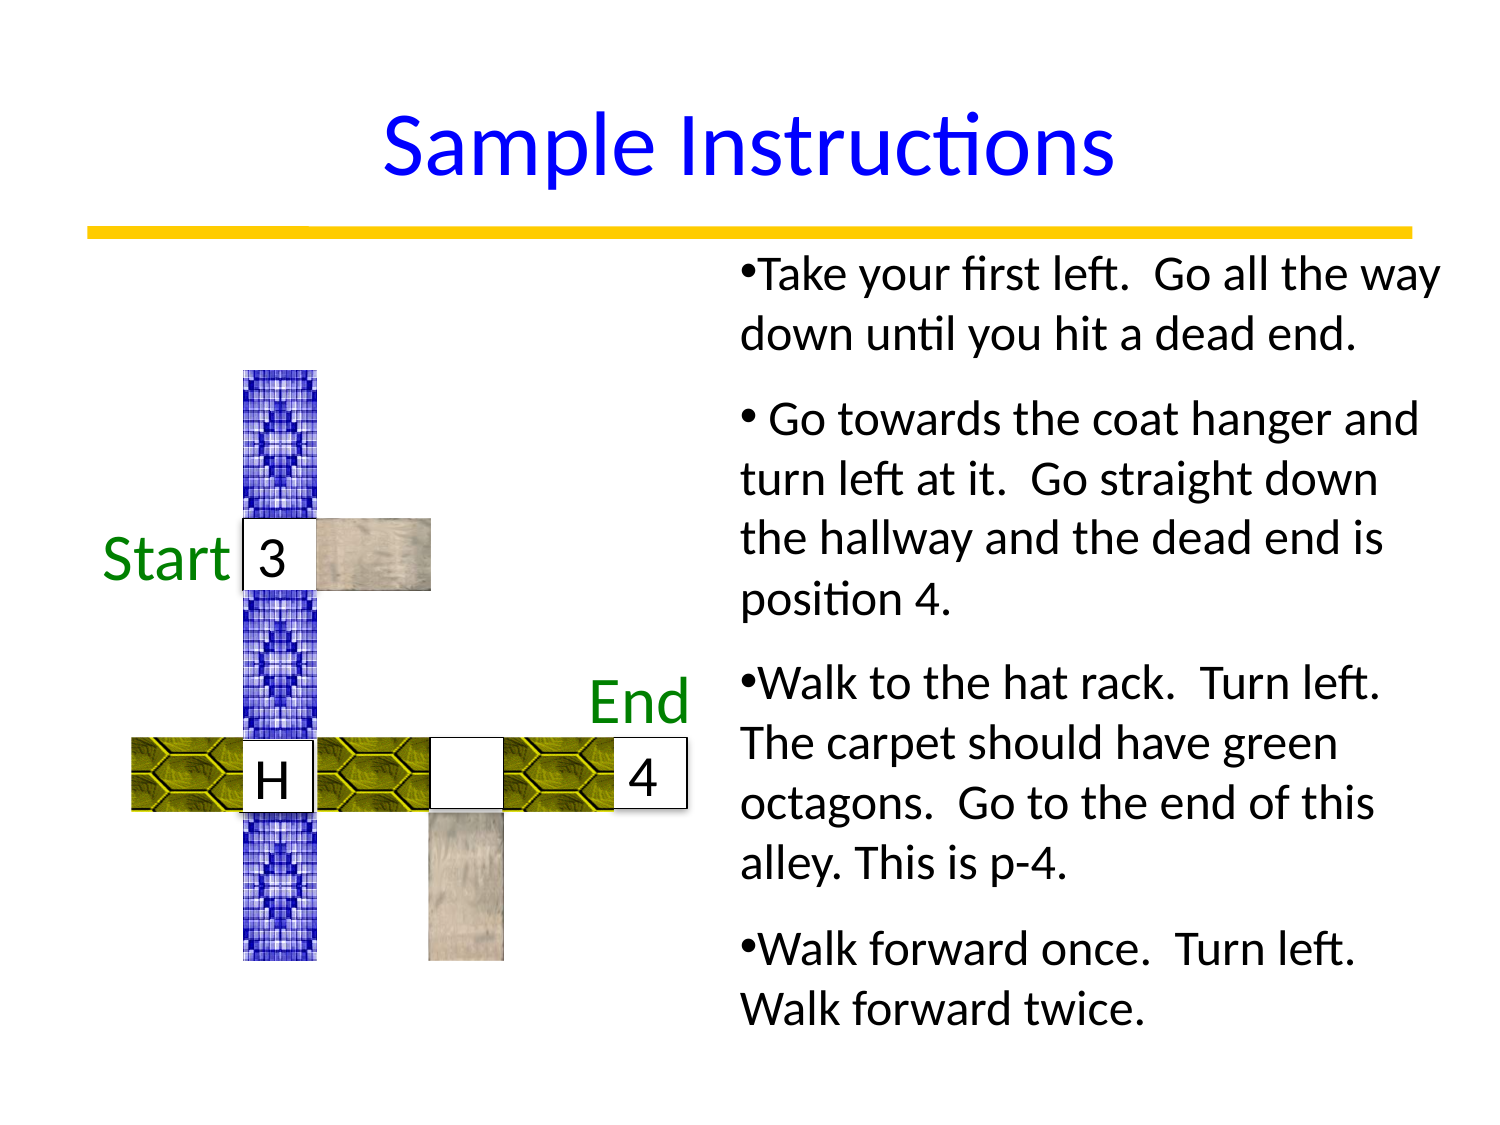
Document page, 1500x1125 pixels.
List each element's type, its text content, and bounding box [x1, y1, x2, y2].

text_box [429, 737, 504, 809]
picture [132, 369, 431, 962]
picture [503, 718, 614, 831]
text_box Take your first left. Go all the way down until you hit a dead end. Go towards the coat hanger and turn left at it. Go straight down the hallway and the dead end is position 4. Walk to the hat rack. Turn left. The carpet should have green octagons. Go to the end of this alley. This is p-4. Walk forward once. Turn left. Walk forward twice. [724, 232, 1463, 1043]
text_box H [243, 748, 314, 810]
picture [318, 718, 429, 831]
picture [428, 812, 504, 962]
text_box 4 [614, 745, 688, 809]
text_box End [574, 649, 727, 745]
text_box 3 [242, 526, 316, 590]
title Sample Instructions [75, 45, 1425, 233]
text_box Start [87, 506, 237, 602]
